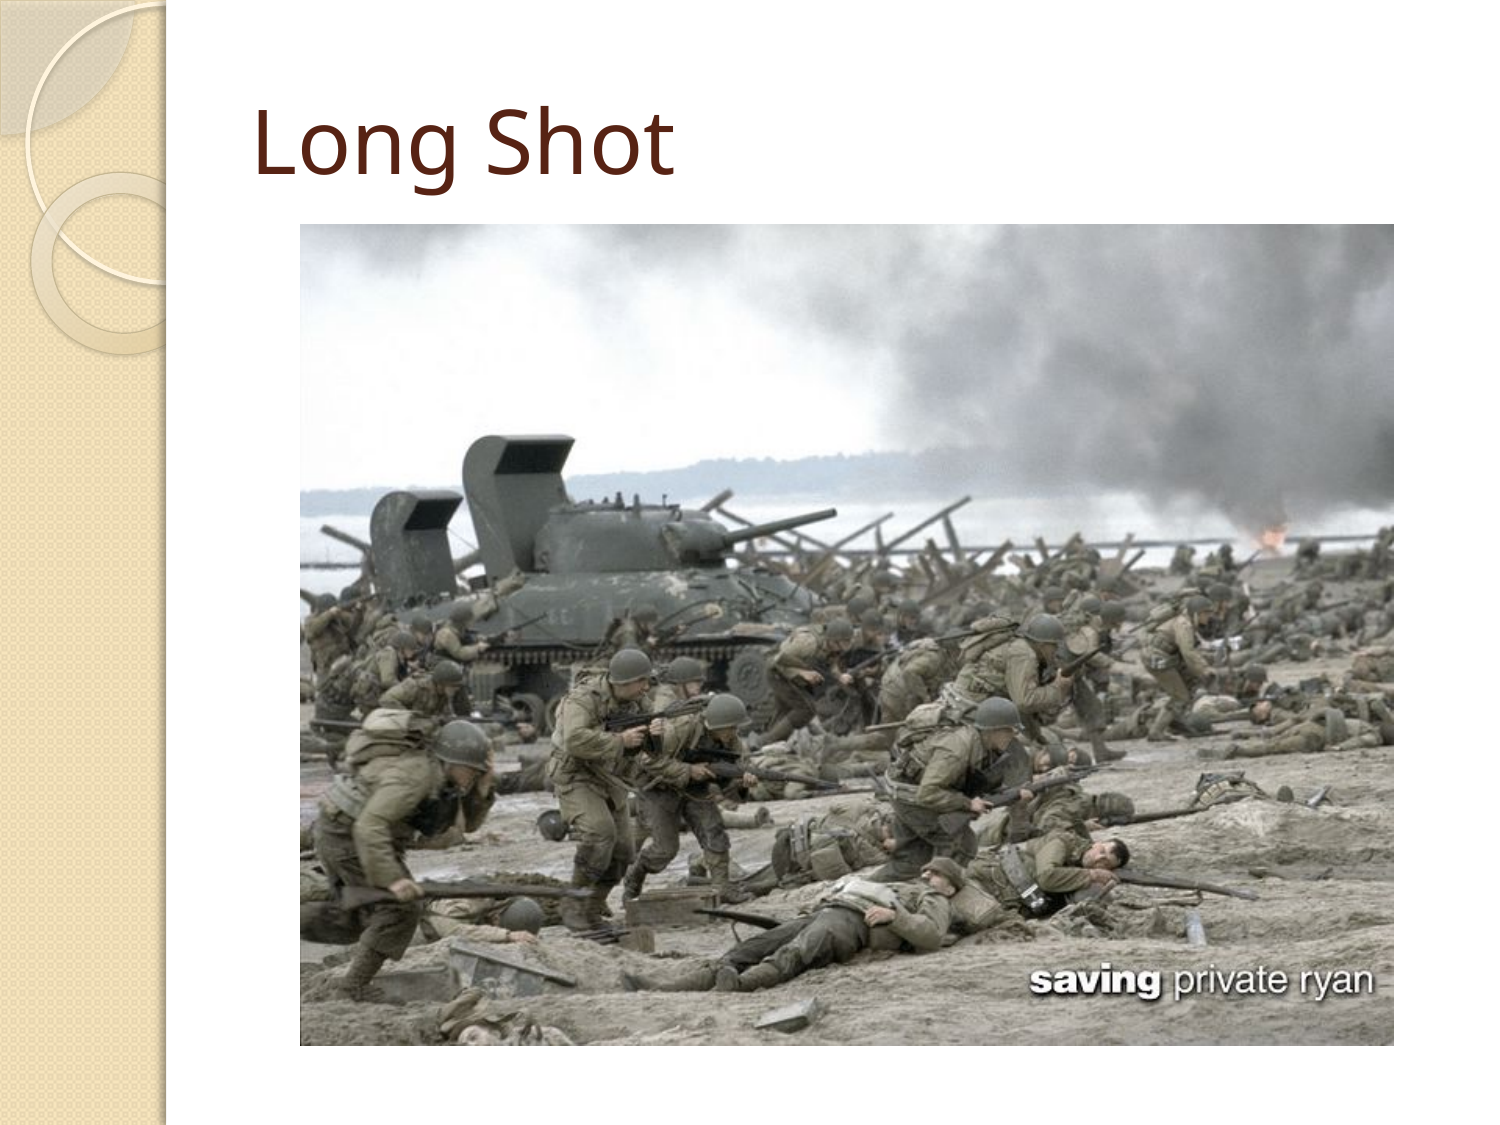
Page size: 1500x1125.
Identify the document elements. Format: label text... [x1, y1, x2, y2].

picture [299, 224, 1394, 1046]
title Long Shot [235, 45, 1466, 233]
